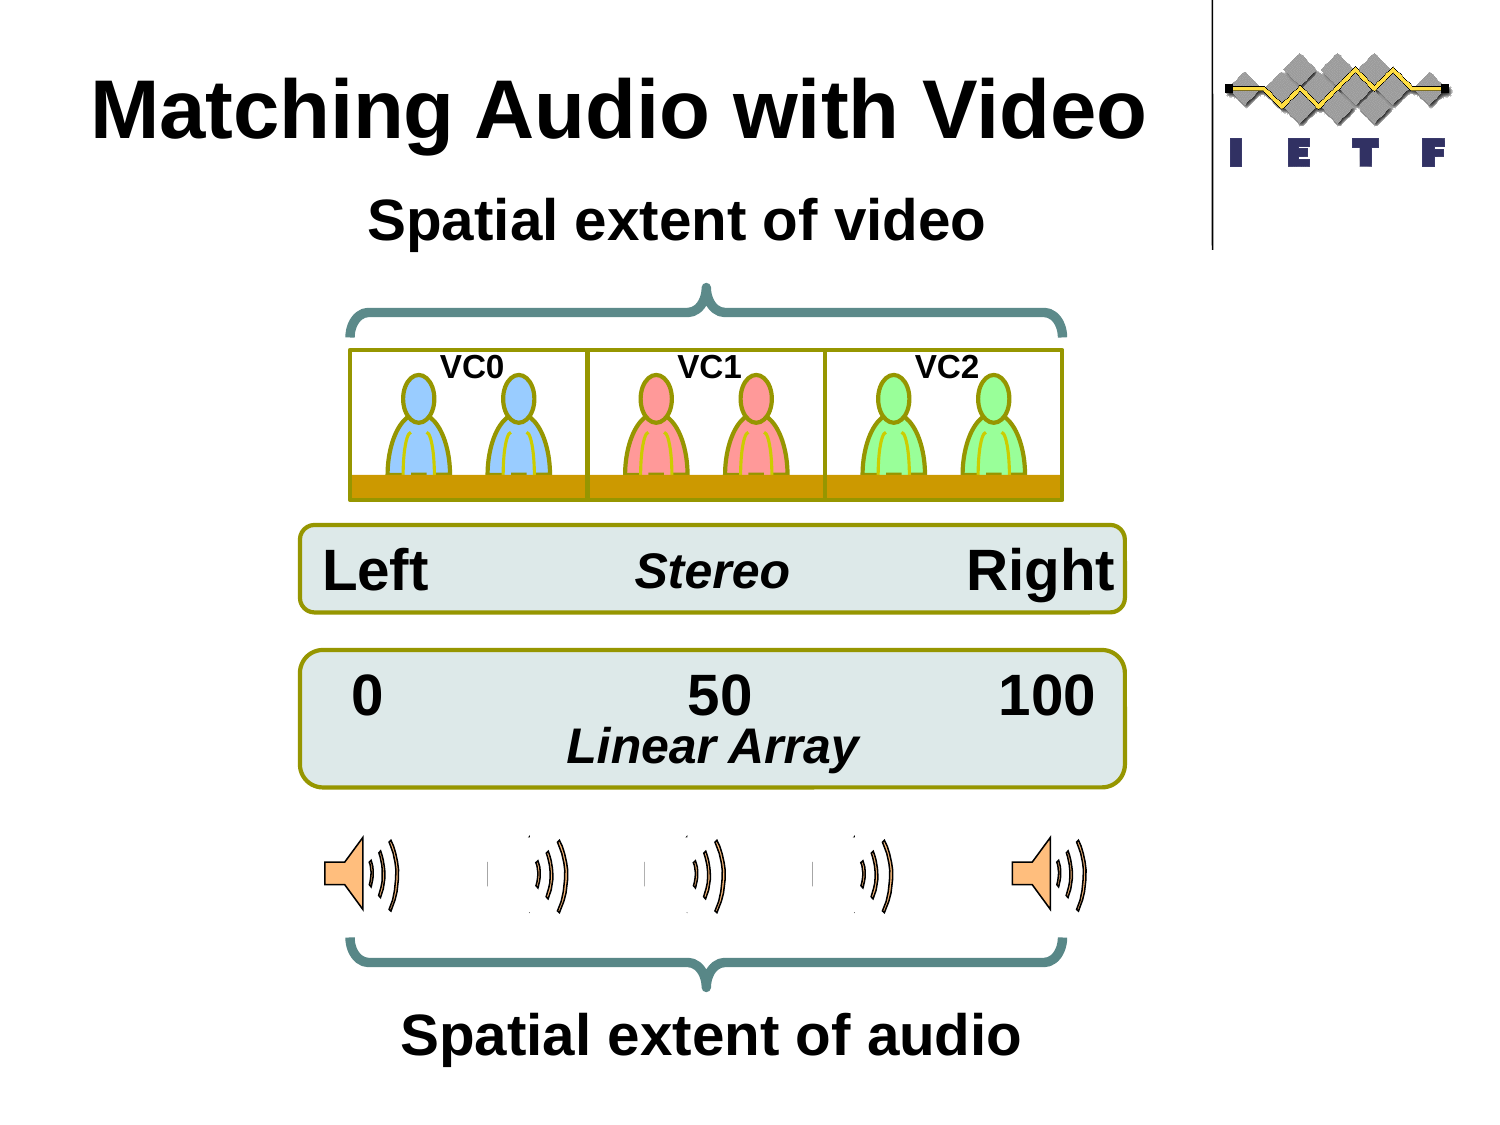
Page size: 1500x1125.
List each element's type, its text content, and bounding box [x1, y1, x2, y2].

text_box [1076, 840, 1087, 912]
text_box [1056, 860, 1061, 887]
text_box Right [951, 525, 1131, 610]
picture [1212, 37, 1463, 181]
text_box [349, 337, 1063, 538]
text_box 50 [672, 650, 768, 735]
text_box [349, 286, 1064, 338]
text_box Left [307, 525, 444, 610]
text_box [1012, 837, 1051, 910]
text_box Spatial extent of audio [385, 989, 1038, 1074]
text_box [378, 850, 385, 898]
text_box 100 [984, 650, 1112, 735]
text_box [349, 937, 1064, 989]
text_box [487, 837, 568, 913]
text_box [644, 837, 726, 913]
text_box 0 [336, 650, 399, 735]
text_box [324, 837, 363, 910]
text_box [369, 860, 374, 887]
text_box Stereo [297, 522, 1122, 615]
text_box [389, 840, 399, 912]
text_box Linear Array [297, 647, 1128, 790]
text_box [1066, 850, 1073, 898]
text_box Spatial extent of video [352, 174, 1002, 260]
title Matching Audio with Video [74, 19, 1201, 163]
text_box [812, 837, 893, 913]
